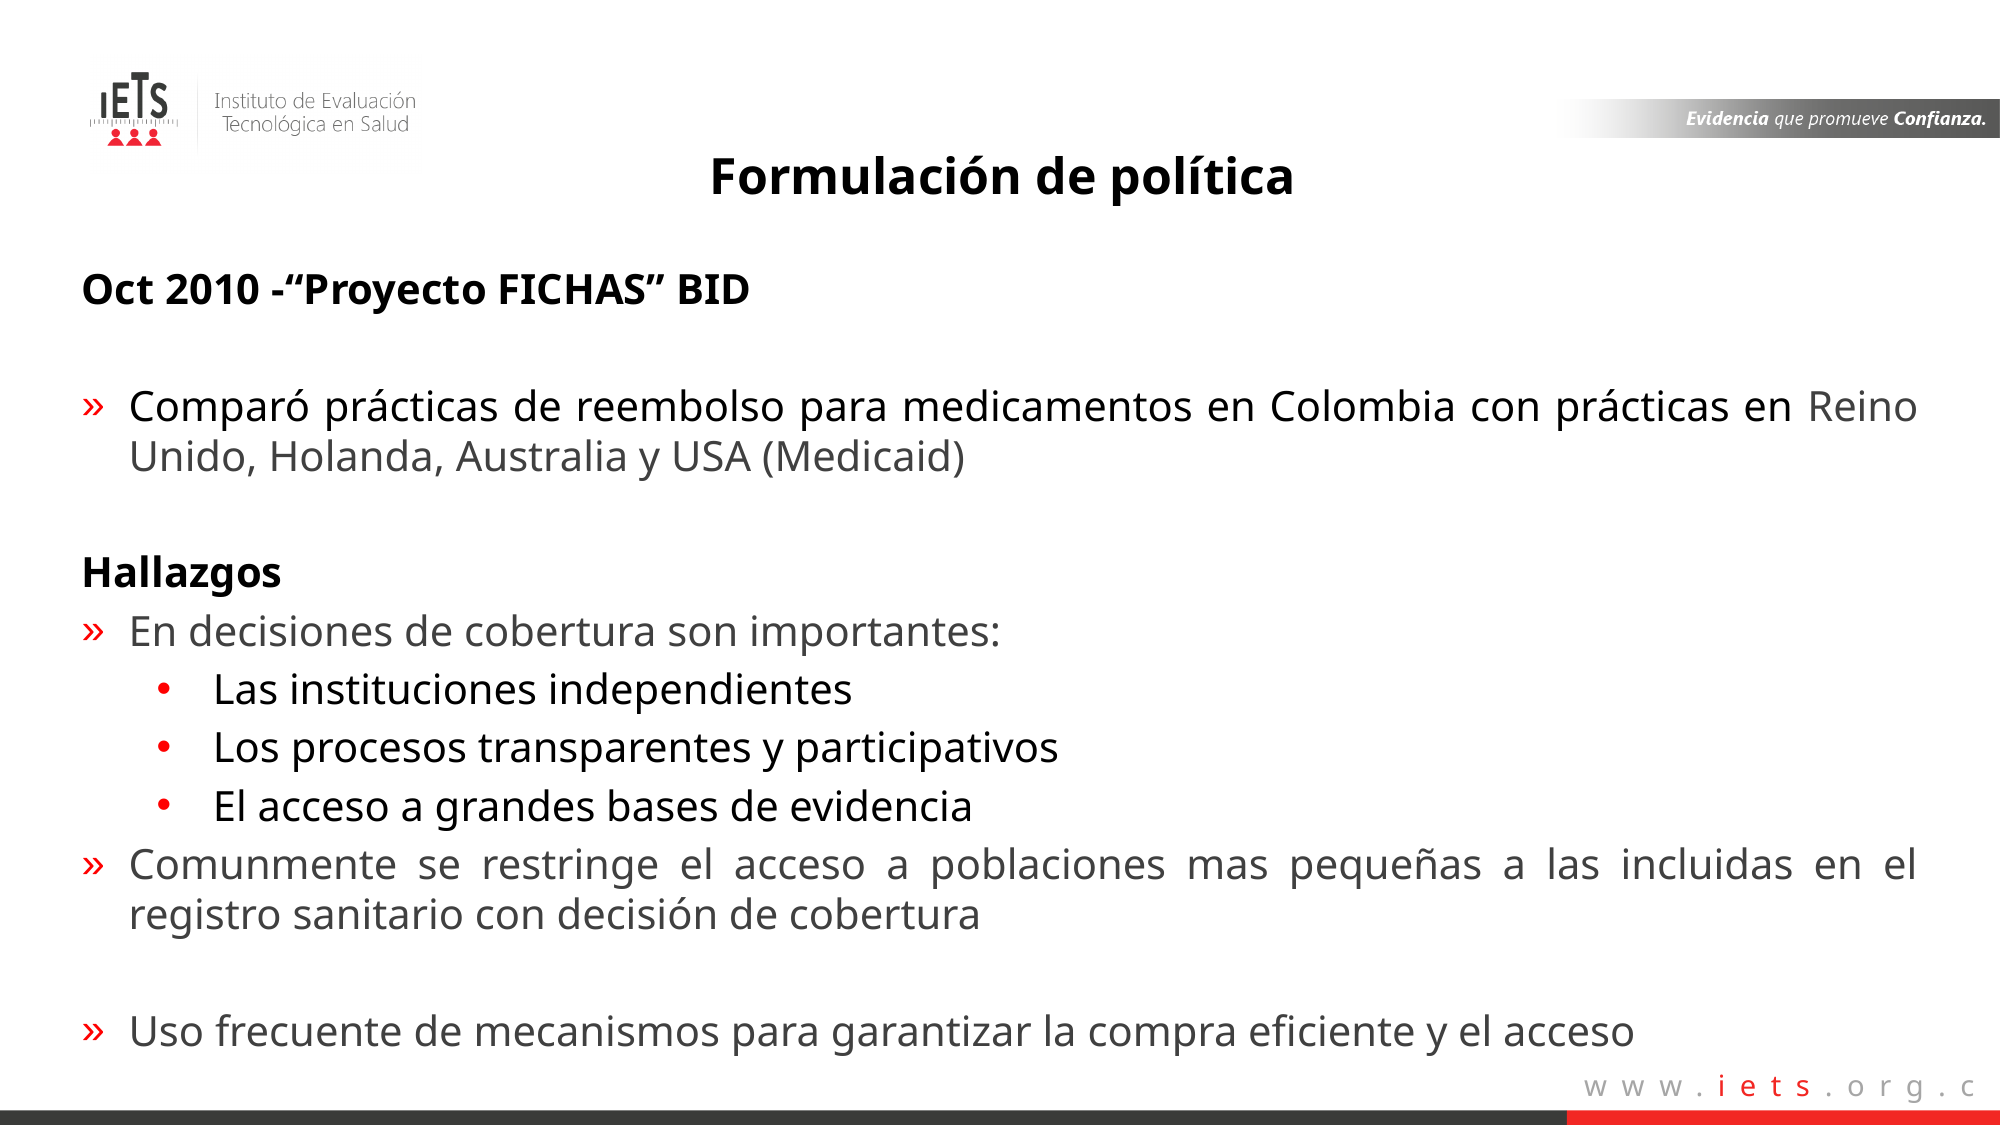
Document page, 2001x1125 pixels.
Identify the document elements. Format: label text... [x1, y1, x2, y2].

list Oct 2010 -“Proyecto FICHAS” BID Comparó prácticas de reembolso para medicamentos en Colombia con prácticas en Reino Unido, Holanda, Australia y USA (Medicaid) Hallazgos En decisiones de cobertura son importantes: Las instituciones independientes Los procesos transparentes y participativos El acceso a grandes bases de evidencia Comunmente se restringe el acceso a poblaciones mas pequeñas a las incluidas en el registro sanitario con decisión de cobertura Uso frecuente de mecanismos para garantizar la compra eficiente y el acceso [66, 255, 1934, 1071]
picture [90, 54, 422, 174]
text_box Formulación de política [273, 137, 1733, 256]
picture [1546, 99, 2000, 138]
